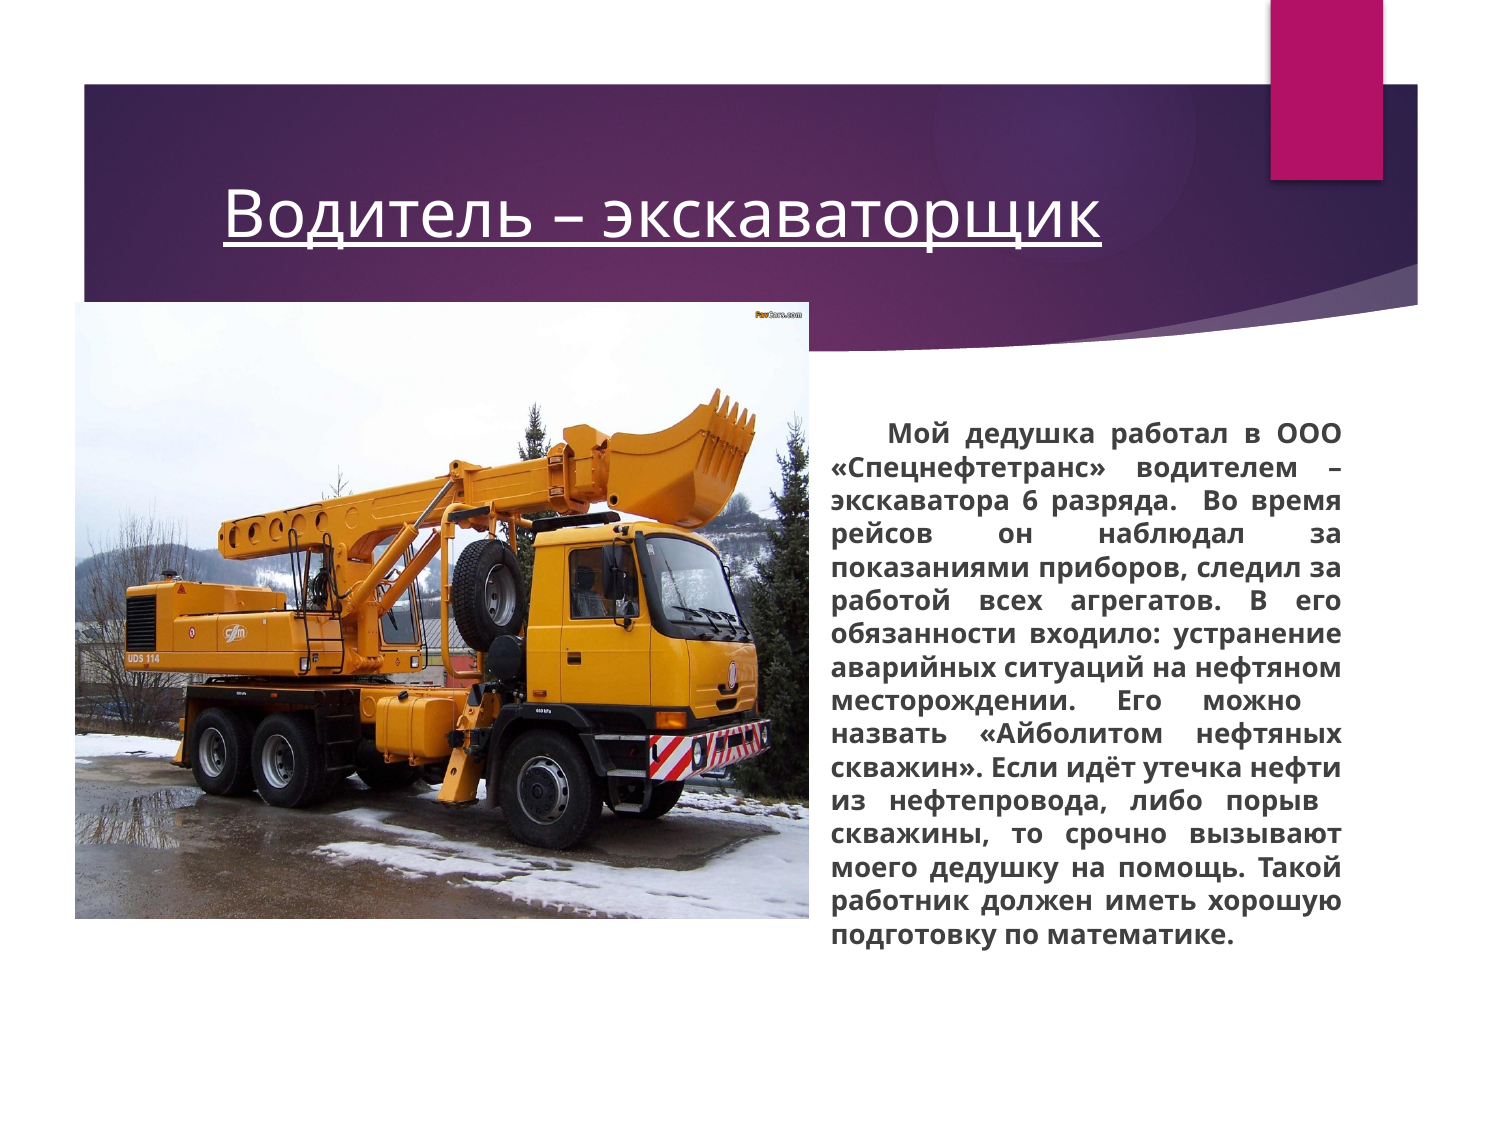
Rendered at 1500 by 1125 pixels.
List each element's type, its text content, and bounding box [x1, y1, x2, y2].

title Водитель – экскаваторщик [142, 152, 1183, 269]
list Мой дедушка работал в ООО «Спецнефтетранс» водителем – экскаватора 6 разряда. Во время рейсов он наблюдал за показаниями приборов, следил за работой всех агрегатов. В его обязанности входило: устранение аварийных ситуаций на нефтяном месторождении. Его можно назвать «Айболитом нефтяных скважин». Если идёт утечка нефти из нефтепровода, либо порыв скважины, то срочно вызывают моего дедушку на помощь. Такой работник должен иметь хорошую подготовку по математике. [761, 408, 1358, 988]
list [74, 302, 810, 919]
